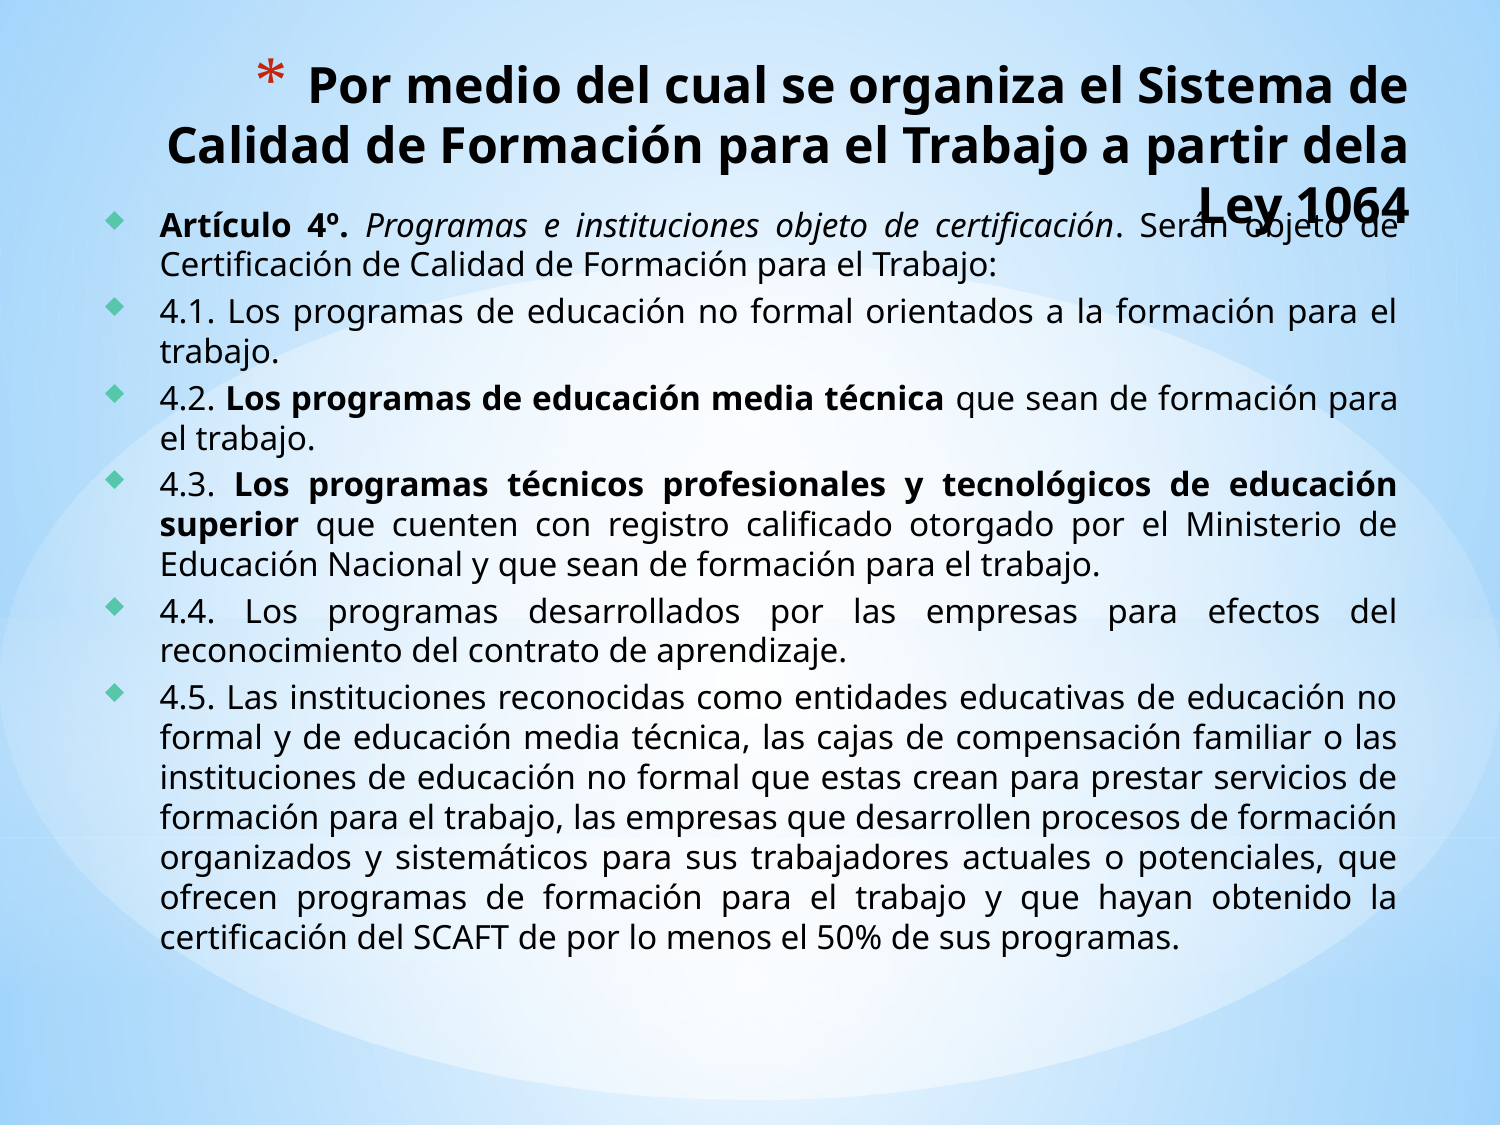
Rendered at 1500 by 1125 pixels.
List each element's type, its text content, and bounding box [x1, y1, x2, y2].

title Por medio del cual se organiza el Sistema de Calidad de Formación para el Trabajo a partir dela Ley 1064 [75, 45, 1425, 185]
text_box Artículo 4º. Programas e instituciones objeto de certificación. Serán objeto de Certificación de Calidad de Formación para el Trabajo: 4.1. Los programas de educación no formal orientados a la formación para el trabajo. 4.2. Los programas de educación media técnica que sean de formación para el trabajo. 4.3. Los programas técnicos profesionales y tecnológicos de educación superior que cuenten con registro calificado otorgado por el Ministerio de Educación Nacional y que sean de formación para el trabajo. 4.4. Los programas desarrollados por las empresas para efectos del reconocimiento del contrato de aprendizaje. 4.5. Las instituciones reconocidas como entidades educativas de educación no formal y de educación media técnica, las cajas de compensación familiar o las instituciones de educación no formal que estas crean para prestar servicios de formación para el trabajo, las empresas que desarrollen procesos de formación organizados y sistemáticos para sus trabajadores actuales o potenciales, que ofrecen programas de formación para el trabajo y que hayan obtenido la certificación del SCAFT de por lo menos el 50% de sus programas. [88, 196, 1415, 1071]
